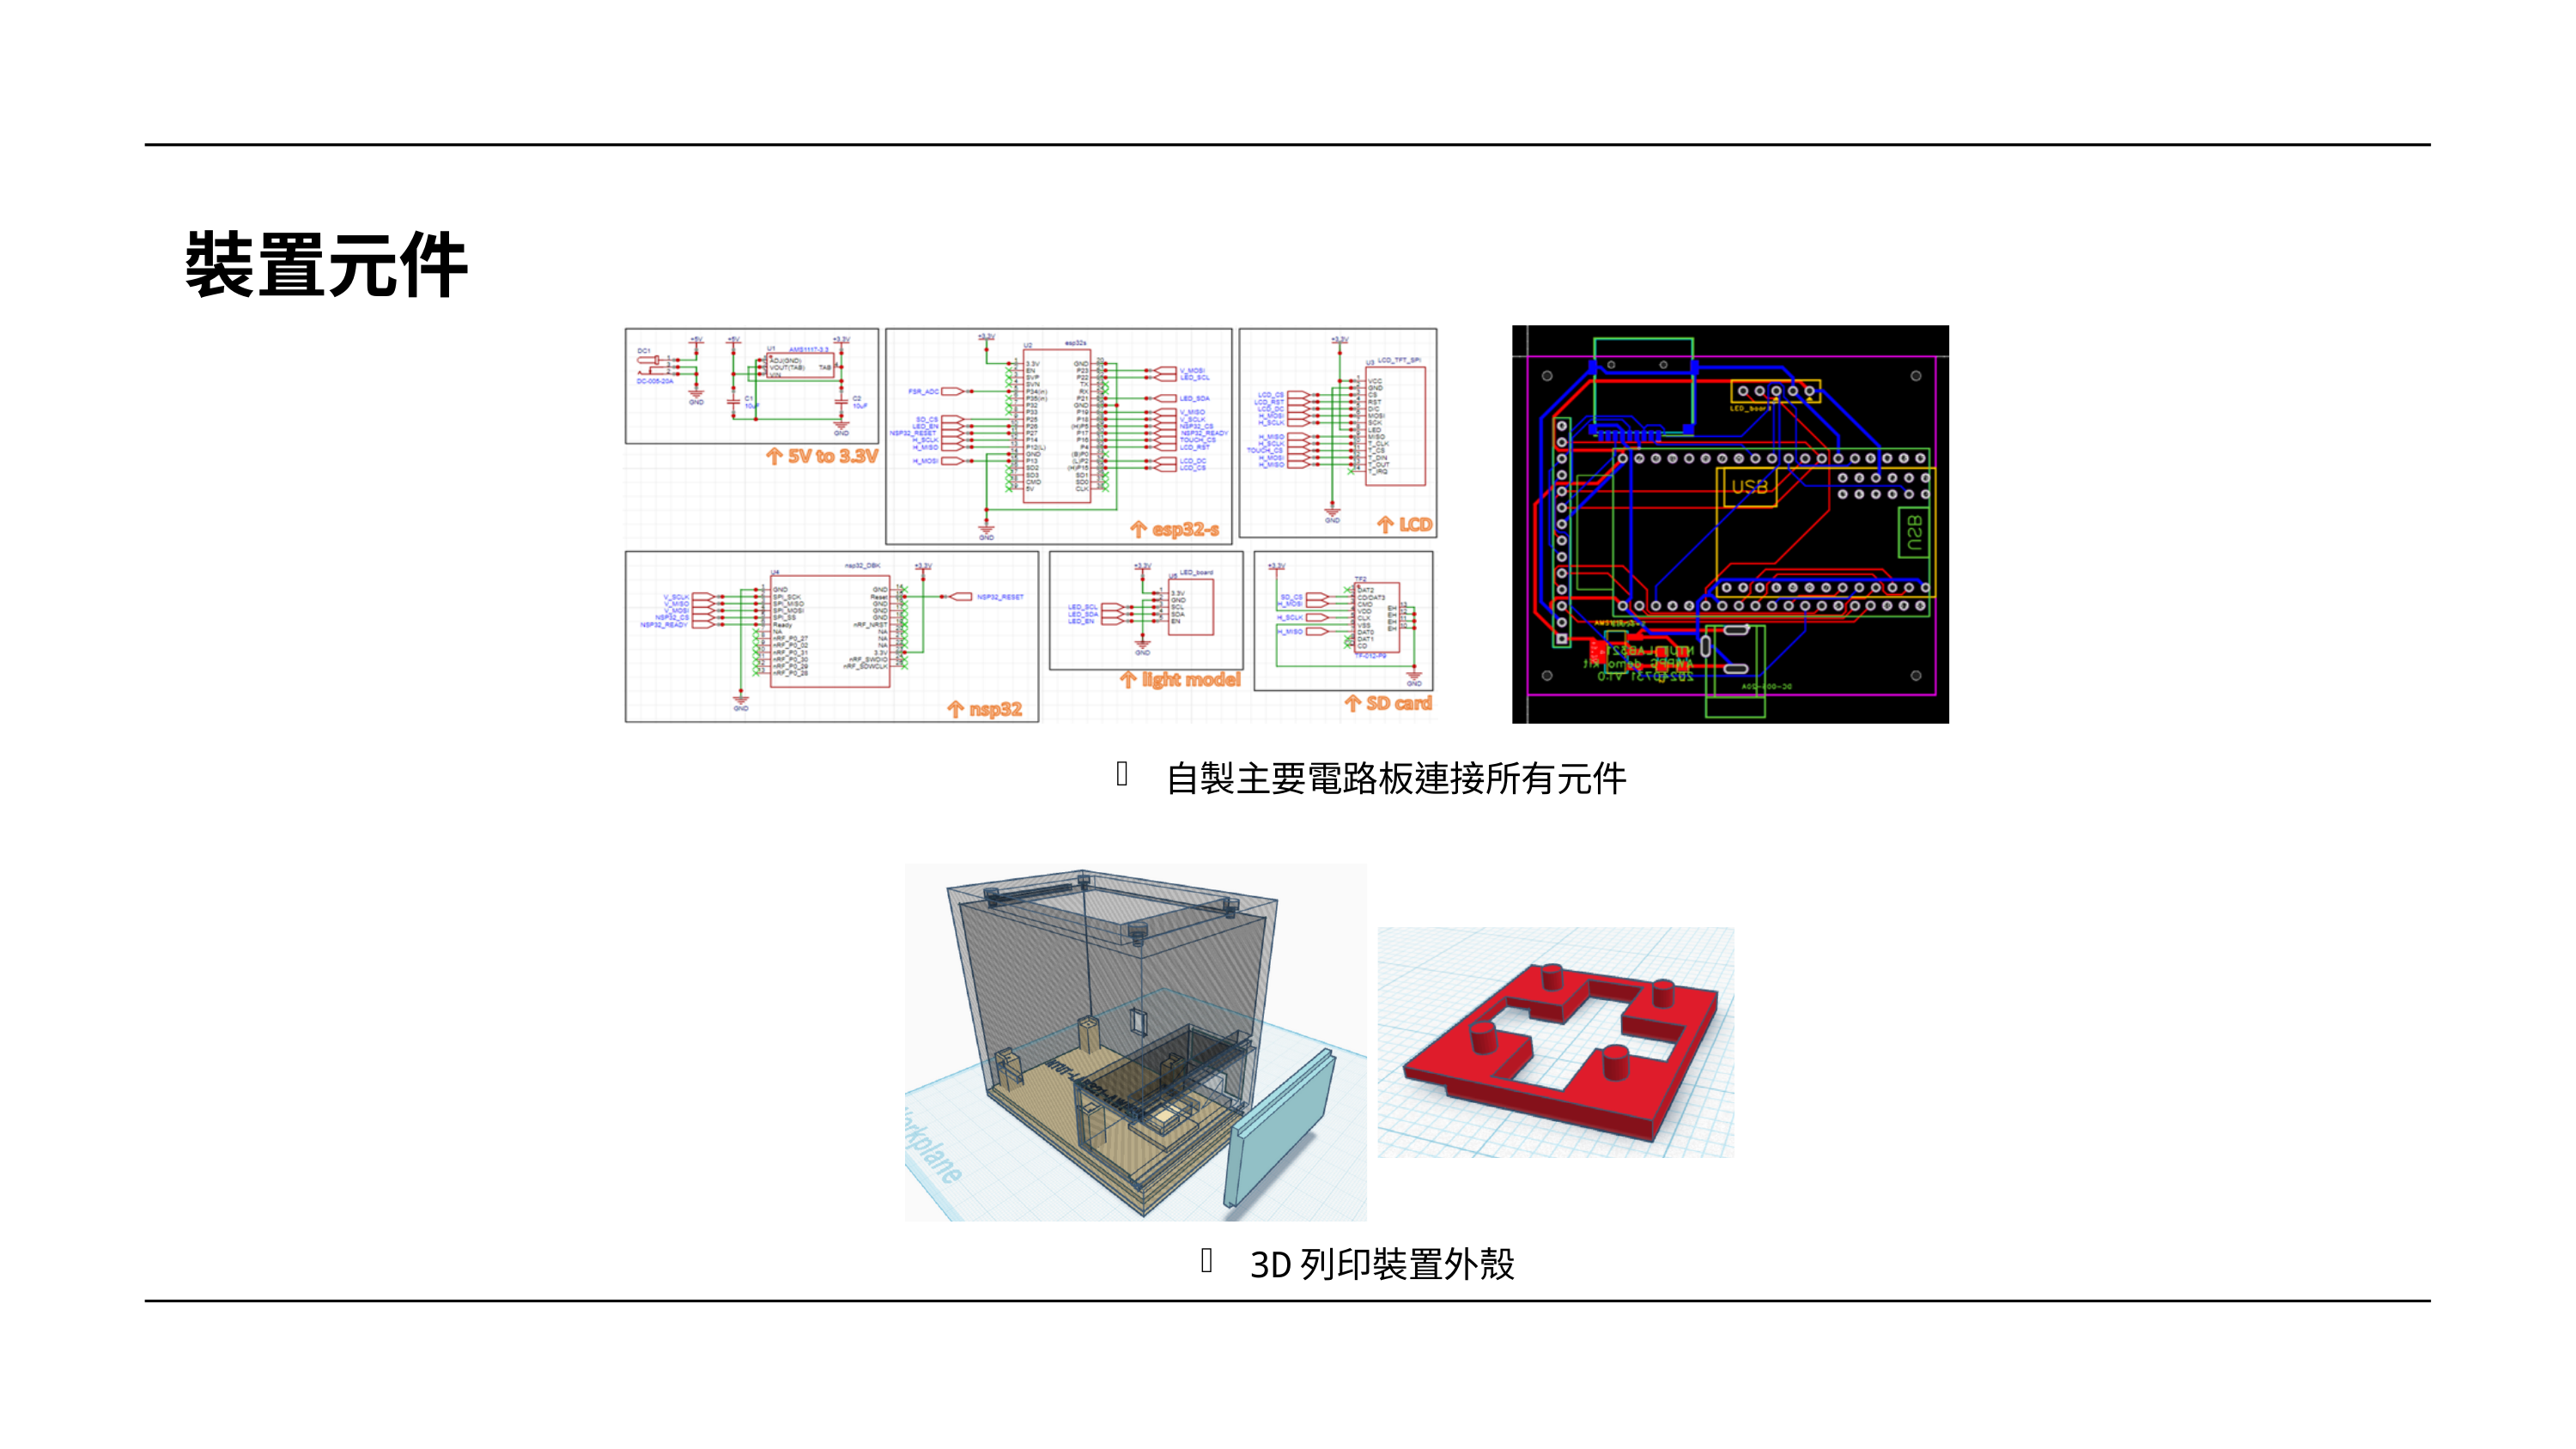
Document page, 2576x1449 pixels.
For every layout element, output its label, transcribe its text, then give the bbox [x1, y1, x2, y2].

text_box [623, 325, 1439, 724]
text_box 自製主要電路板連接所有元件 [1115, 713, 1664, 799]
text_box 3D列印裝置外殼 [1200, 1199, 1534, 1286]
text_box [1377, 927, 1735, 1158]
text_box [905, 864, 1368, 1222]
text_box 裝置元件 [161, 177, 494, 306]
text_box [1512, 325, 1950, 724]
